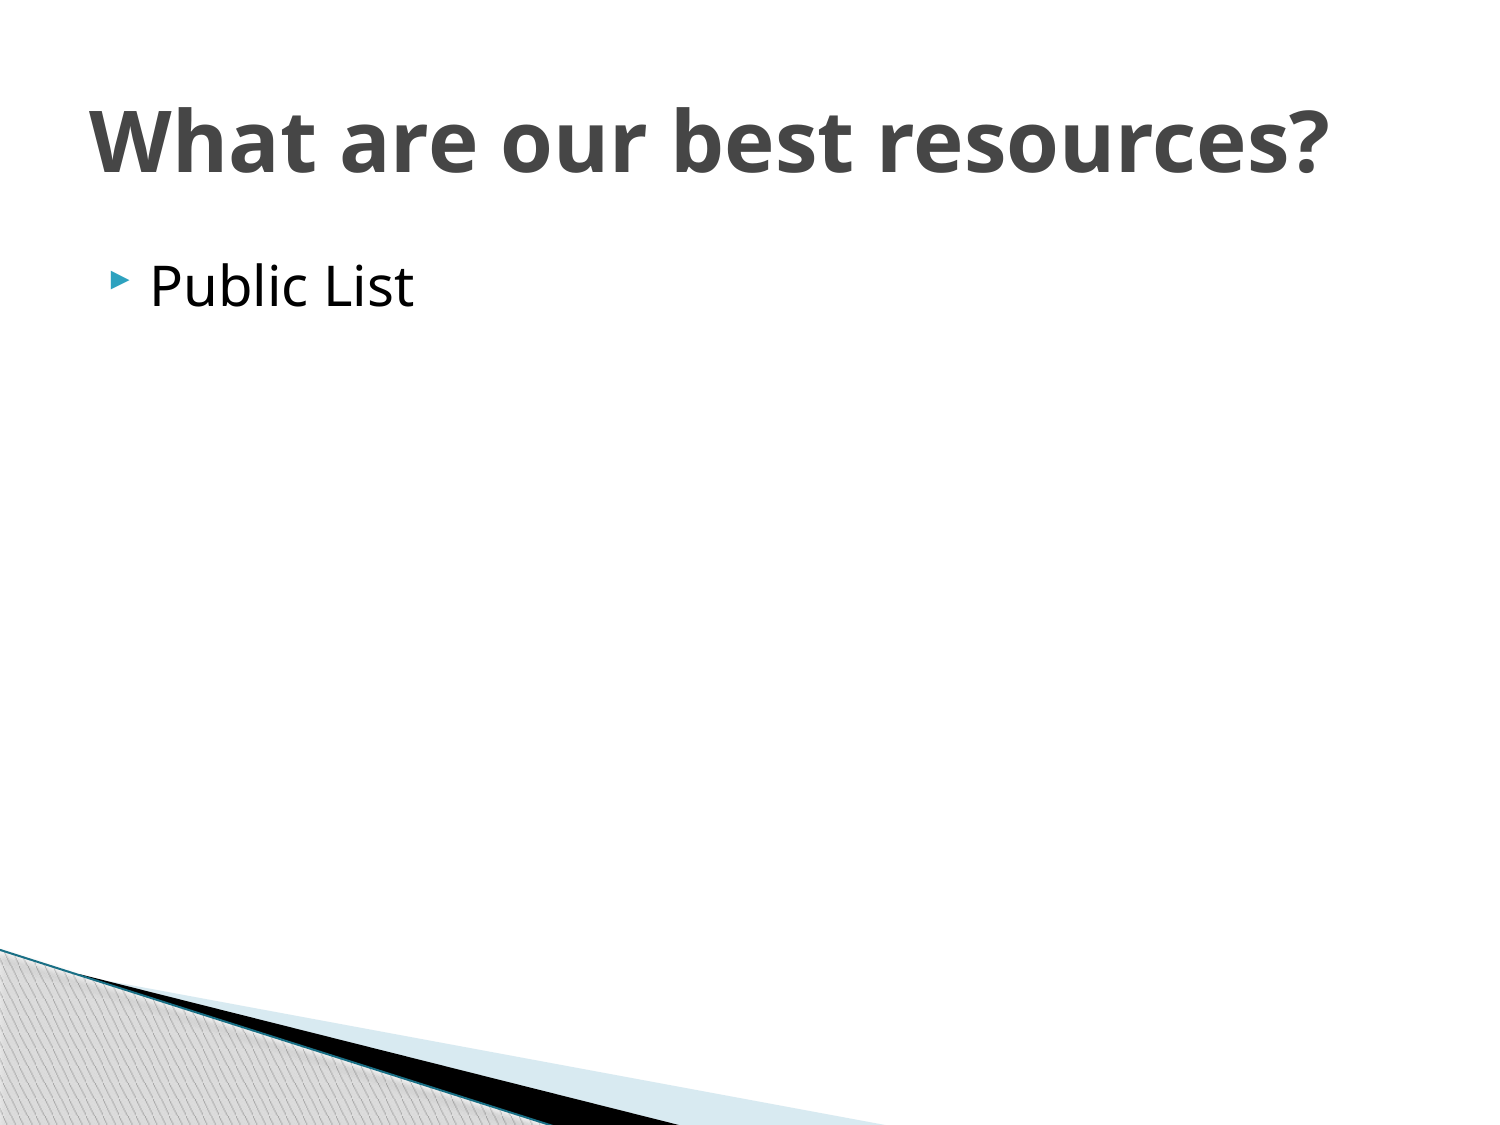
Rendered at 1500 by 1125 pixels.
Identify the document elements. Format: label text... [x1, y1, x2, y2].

list Public List [75, 243, 1425, 986]
title What are our best resources? [75, 45, 1425, 233]
